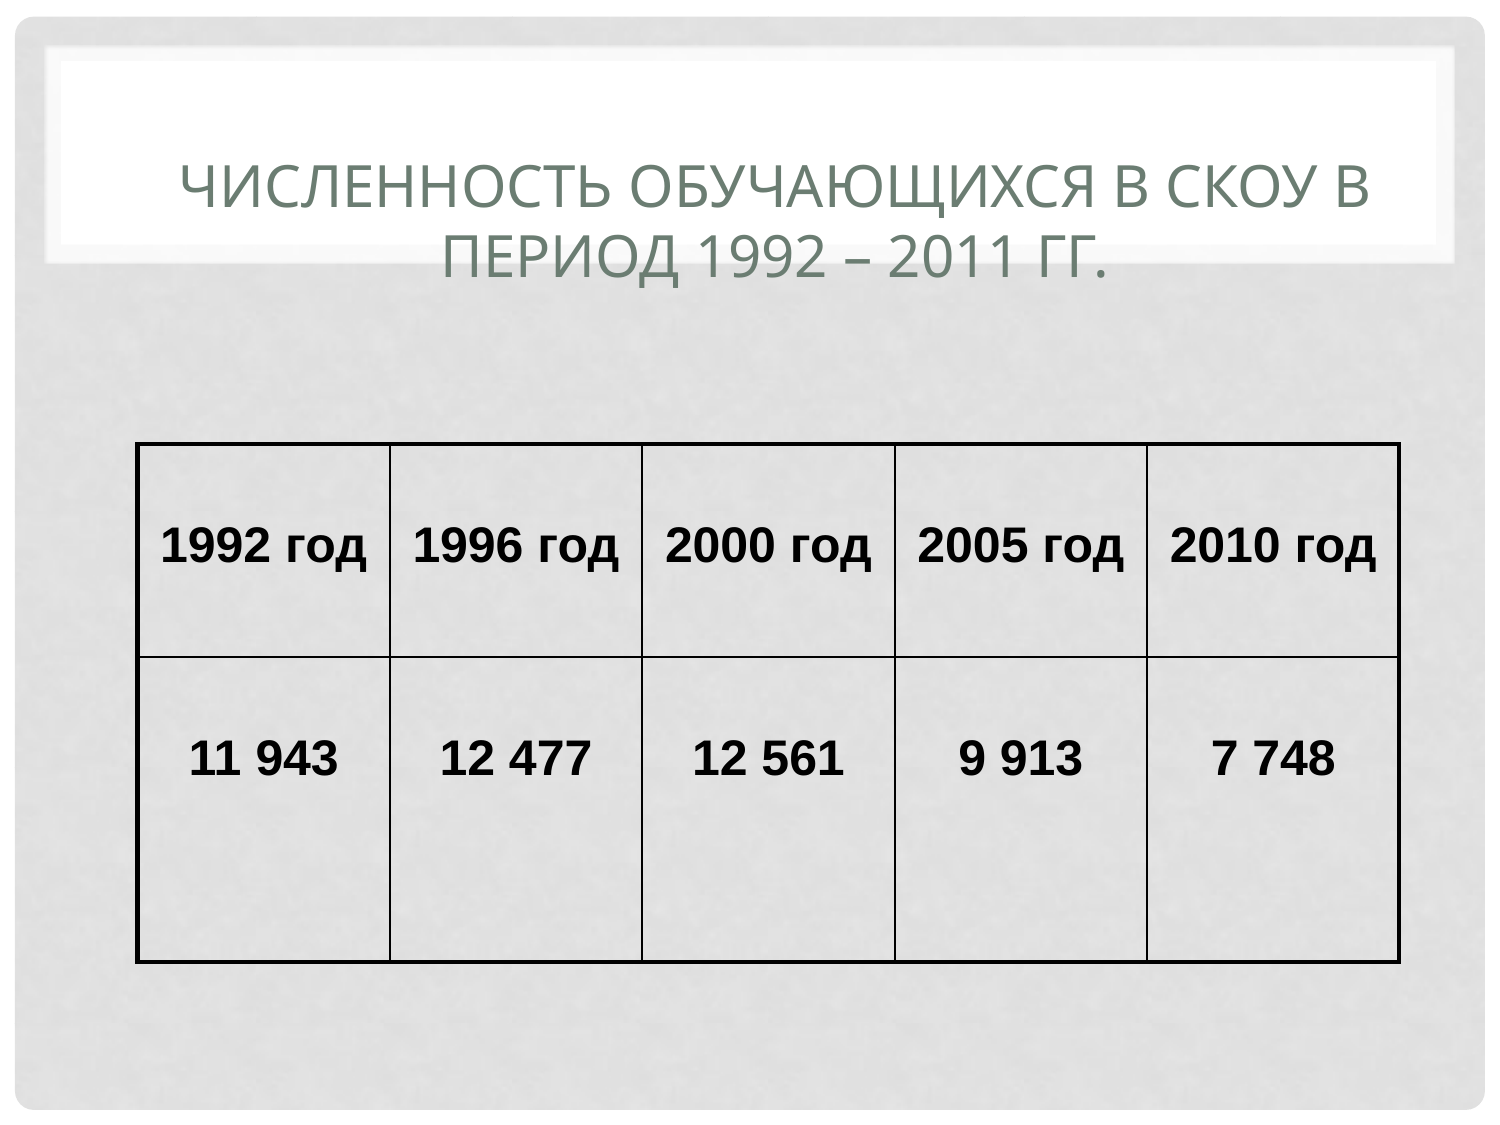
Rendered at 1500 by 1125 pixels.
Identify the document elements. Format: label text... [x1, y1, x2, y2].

title Численность обучающихся в СКОУ в период 1992 – 2011 гг. [125, 125, 1425, 313]
table_header 2005 год [896, 446, 1146, 656]
table_header 2010 год [1148, 446, 1397, 656]
table_cell 9 913 [896, 658, 1146, 960]
table_header 2000 год [643, 446, 894, 656]
table_cell 11 943 [140, 658, 389, 960]
table_header 1996 год [391, 446, 641, 656]
table_header 1992 год [140, 446, 389, 656]
table_cell 12 561 [643, 658, 894, 960]
table_cell 7 748 [1148, 658, 1397, 960]
table_cell 12 477 [391, 658, 641, 960]
